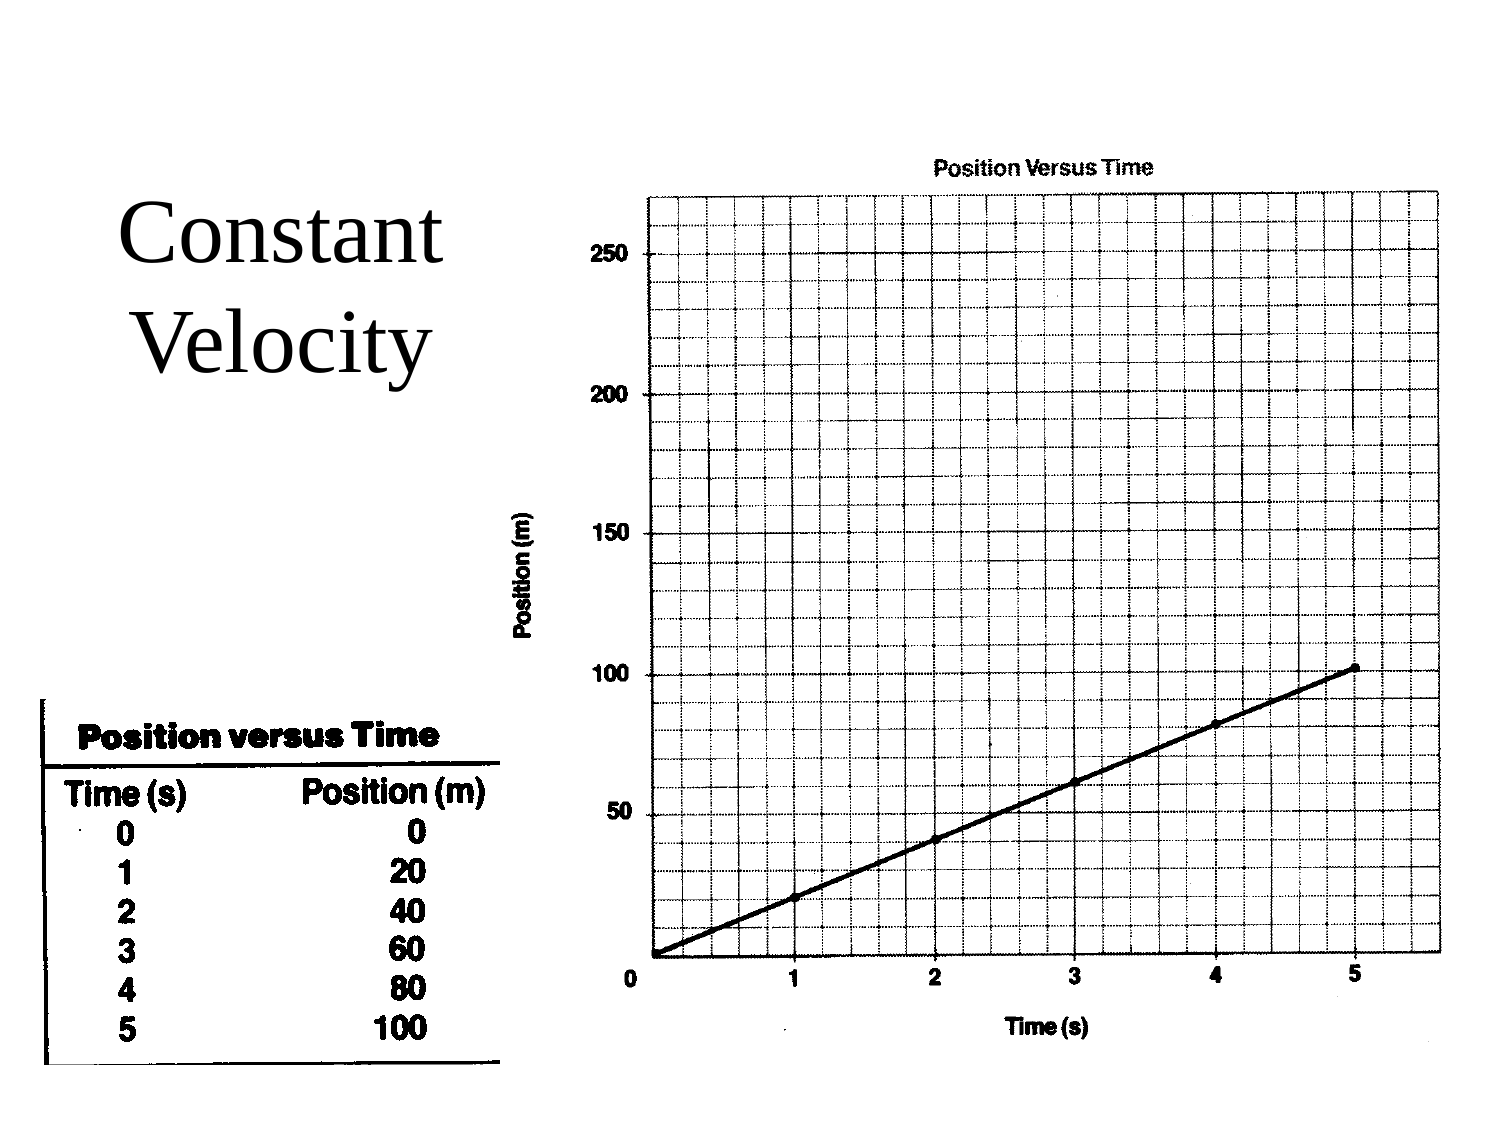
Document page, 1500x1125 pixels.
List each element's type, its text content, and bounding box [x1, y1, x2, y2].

picture [37, 159, 1444, 1069]
title Constant Velocity [49, 162, 495, 401]
